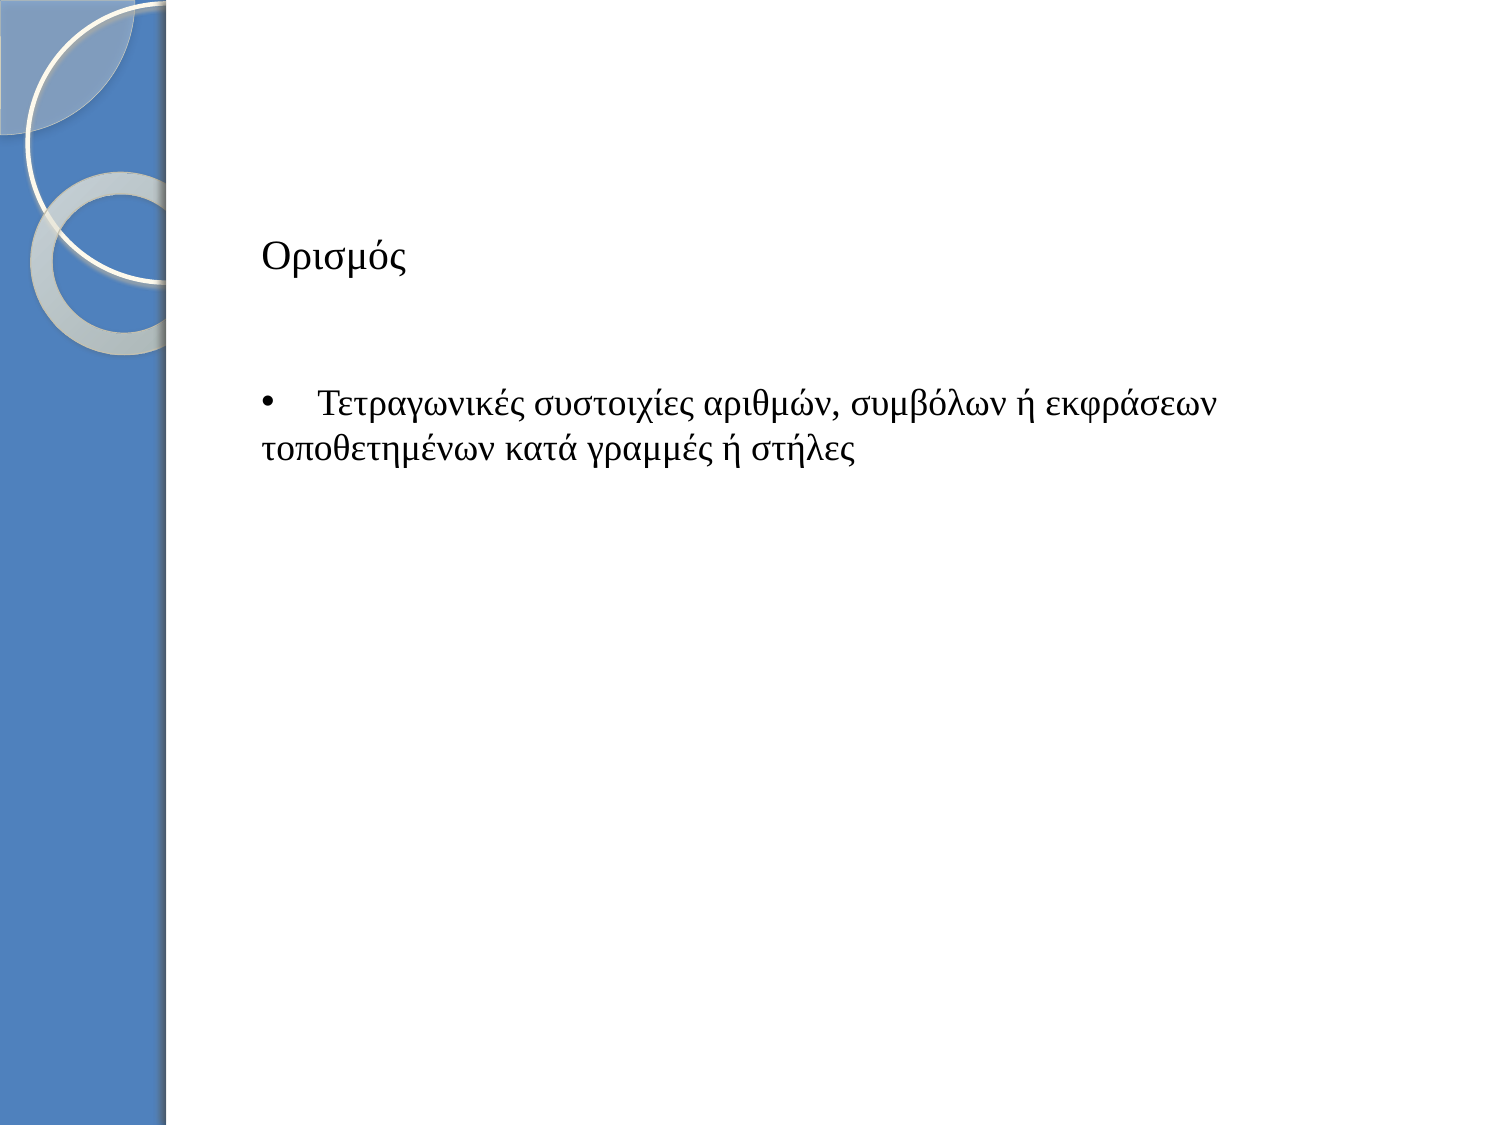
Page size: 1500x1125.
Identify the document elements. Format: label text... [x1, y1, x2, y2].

text_box Ορισμός Τετραγωνικές συστοιχίες αριθμών, συμβόλων ή εκφράσεων τοποθετημένων κατά γραμμές ή στήλες [246, 220, 1243, 476]
